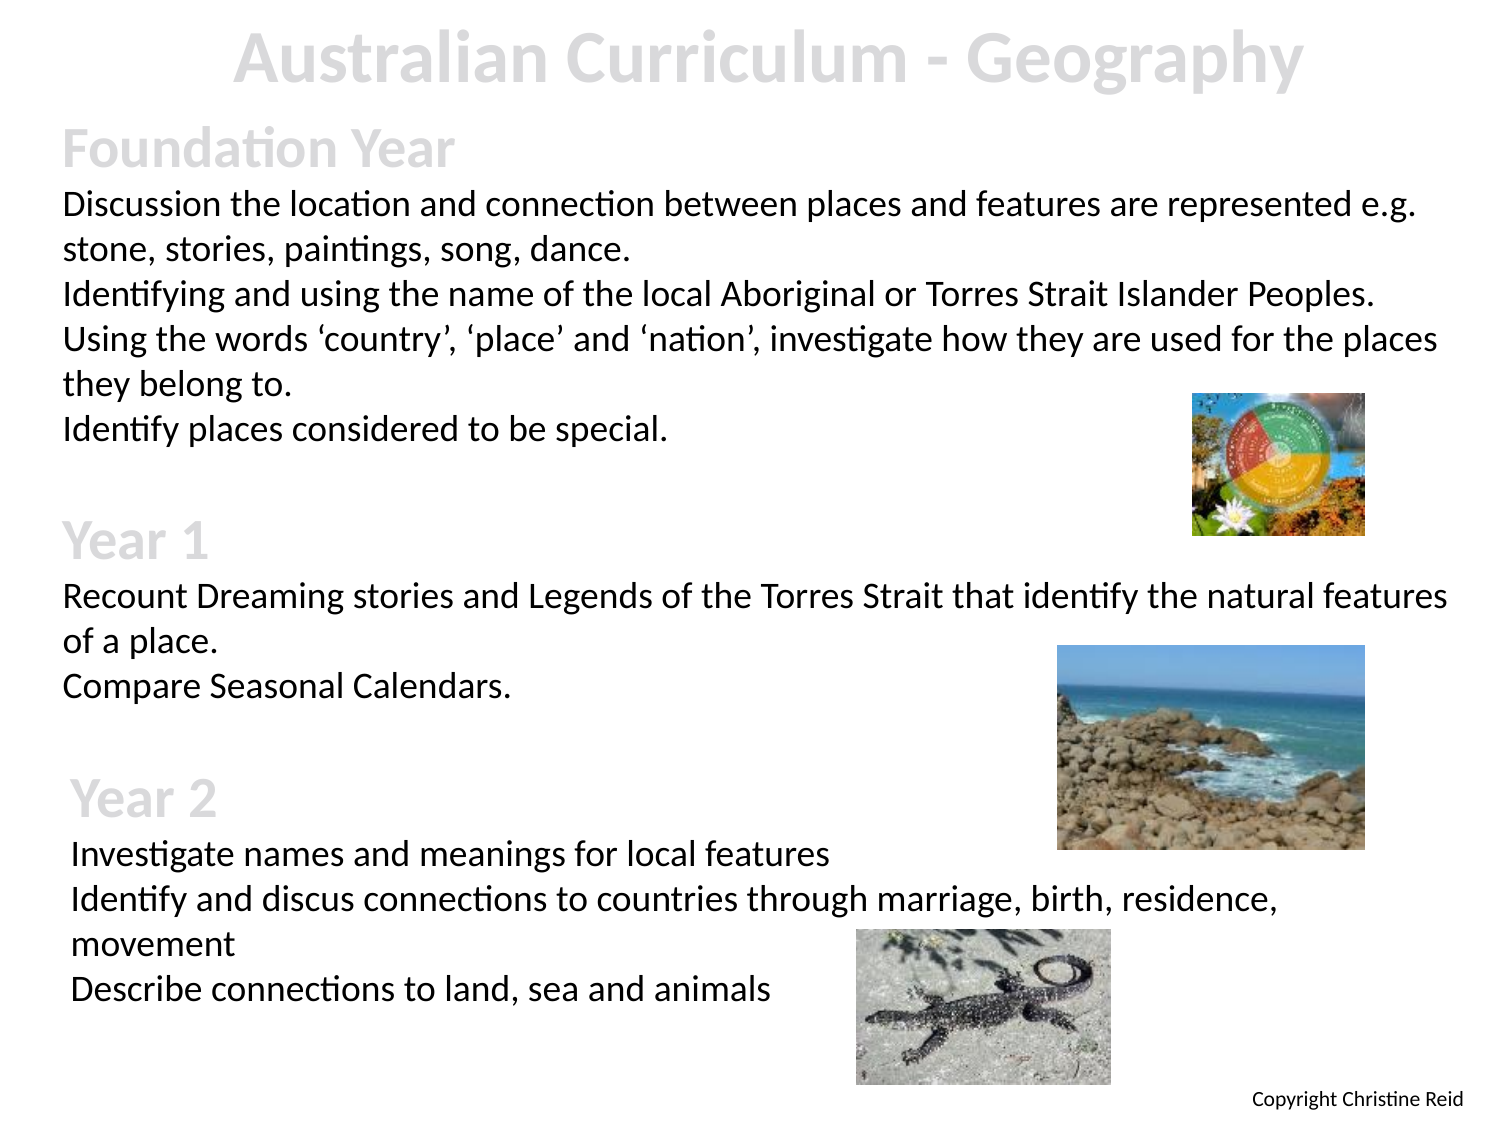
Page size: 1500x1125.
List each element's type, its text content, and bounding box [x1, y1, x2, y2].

text_box Australian Curriculum - Geography [218, 0, 1365, 101]
text_box Year 1 Recount Dreaming stories and Legends of the Torres Strait that identify the natural features of a place. Compare Seasonal Calendars. [48, 493, 1465, 714]
text_box Copyright Christine Reid [1237, 1051, 1480, 1118]
text_box Foundation Year Discussion the location and connection between places and features are represented e.g. stone, stories, paintings, song, dance. Identifying and using the name of the local Aboriginal or Torres Strait Islander Peoples. Using the words ‘country’, ‘place’ and ‘nation’, investigate how they are used for the places they belong to. Identify places considered to be special. [48, 101, 1465, 457]
picture [1056, 645, 1365, 850]
text_box Year 2 Investigate names and meanings for local features Identify and discus connections to countries through marriage, birth, residence, movement Describe connections to land, sea and animals [55, 751, 1468, 1062]
picture [1192, 393, 1365, 536]
picture [856, 928, 1111, 1085]
